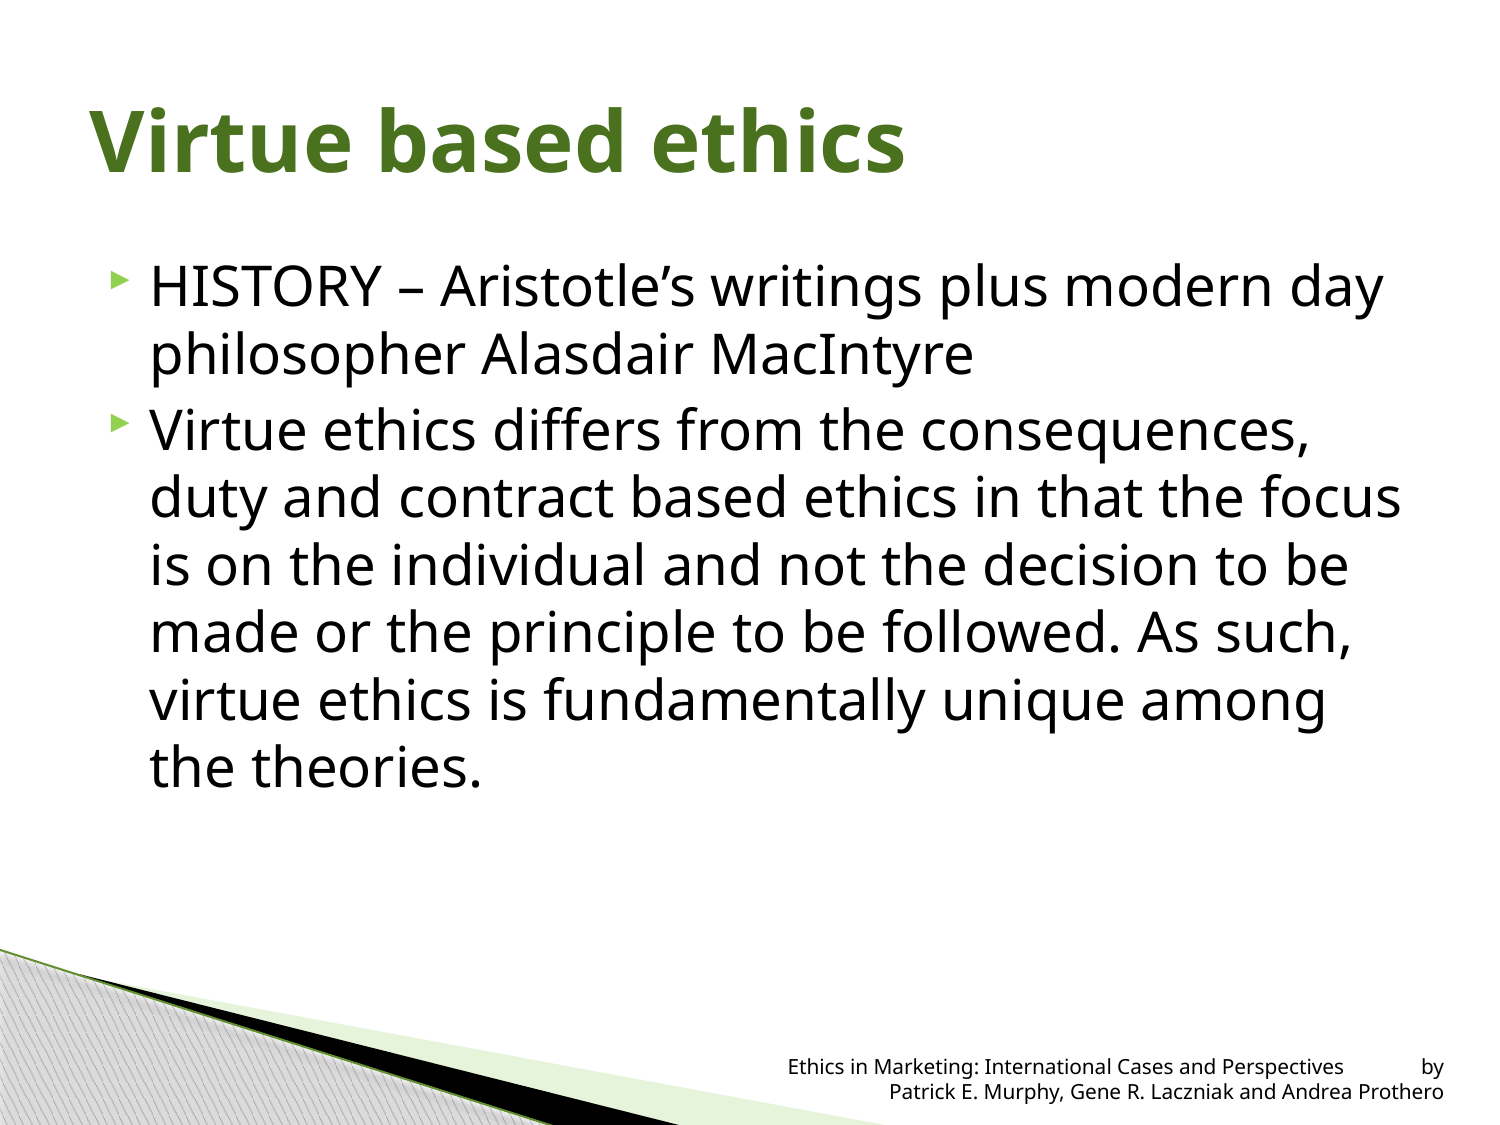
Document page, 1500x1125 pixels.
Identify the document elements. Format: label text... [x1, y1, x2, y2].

list HISTORY – Aristotle’s writings plus modern day philosopher Alasdair MacIntyre Virtue ethics differs from the consequences, duty and contract based ethics in that the focus is on the individual and not the decision to be made or the principle to be followed. As such, virtue ethics is fundamentally unique among the theories. [75, 243, 1425, 986]
title Virtue based ethics [75, 45, 1425, 233]
footer Ethics in Marketing: International Cases and Perspectives by Patrick E. Murphy, Gene R. Laczniak and Andrea Prothero [718, 1051, 1459, 1112]
